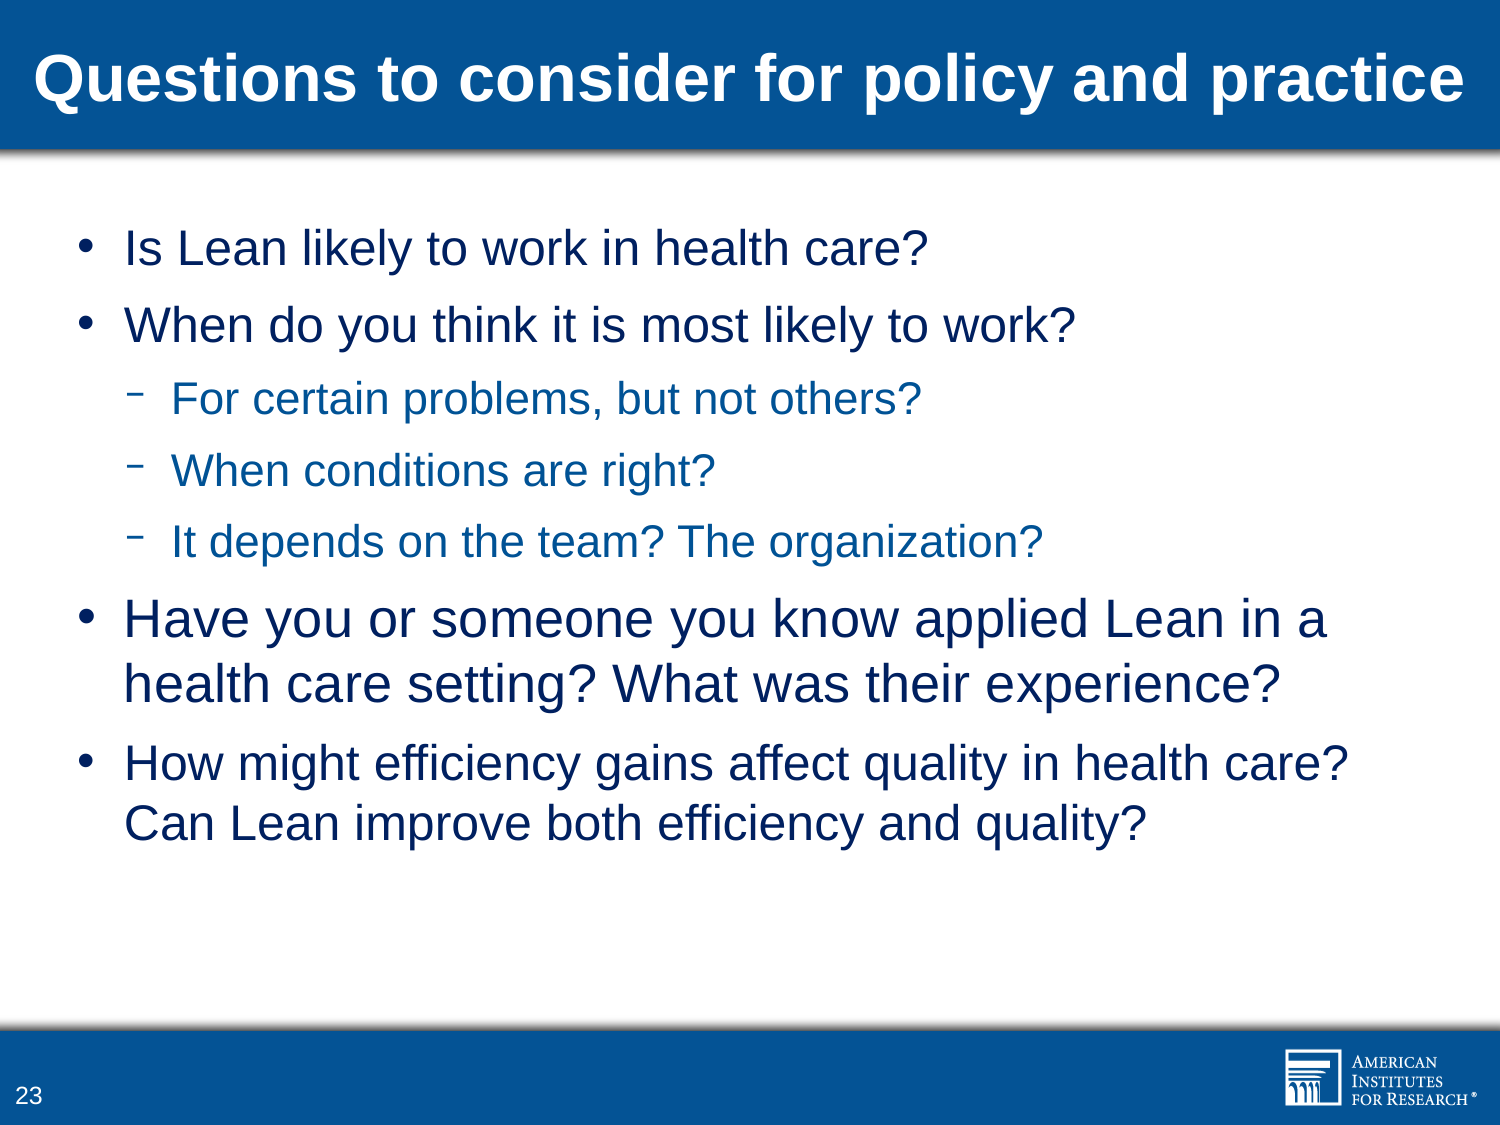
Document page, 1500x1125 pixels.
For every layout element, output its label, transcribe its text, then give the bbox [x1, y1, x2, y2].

picture [0, 151, 1500, 1125]
title Questions to consider for policy and practice [0, 0, 1500, 151]
slide_number 23 [0, 1065, 350, 1125]
list Is Lean likely to work in health care? When do you think it is most likely to work? For certain problems, but not others? When conditions are right? It depends on the team? The organization? Have you or someone you know applied Lean in a health care setting? What was their experience? How might efficiency gains affect quality in health care? Can Lean improve both efficiency and quality? [61, 207, 1438, 973]
